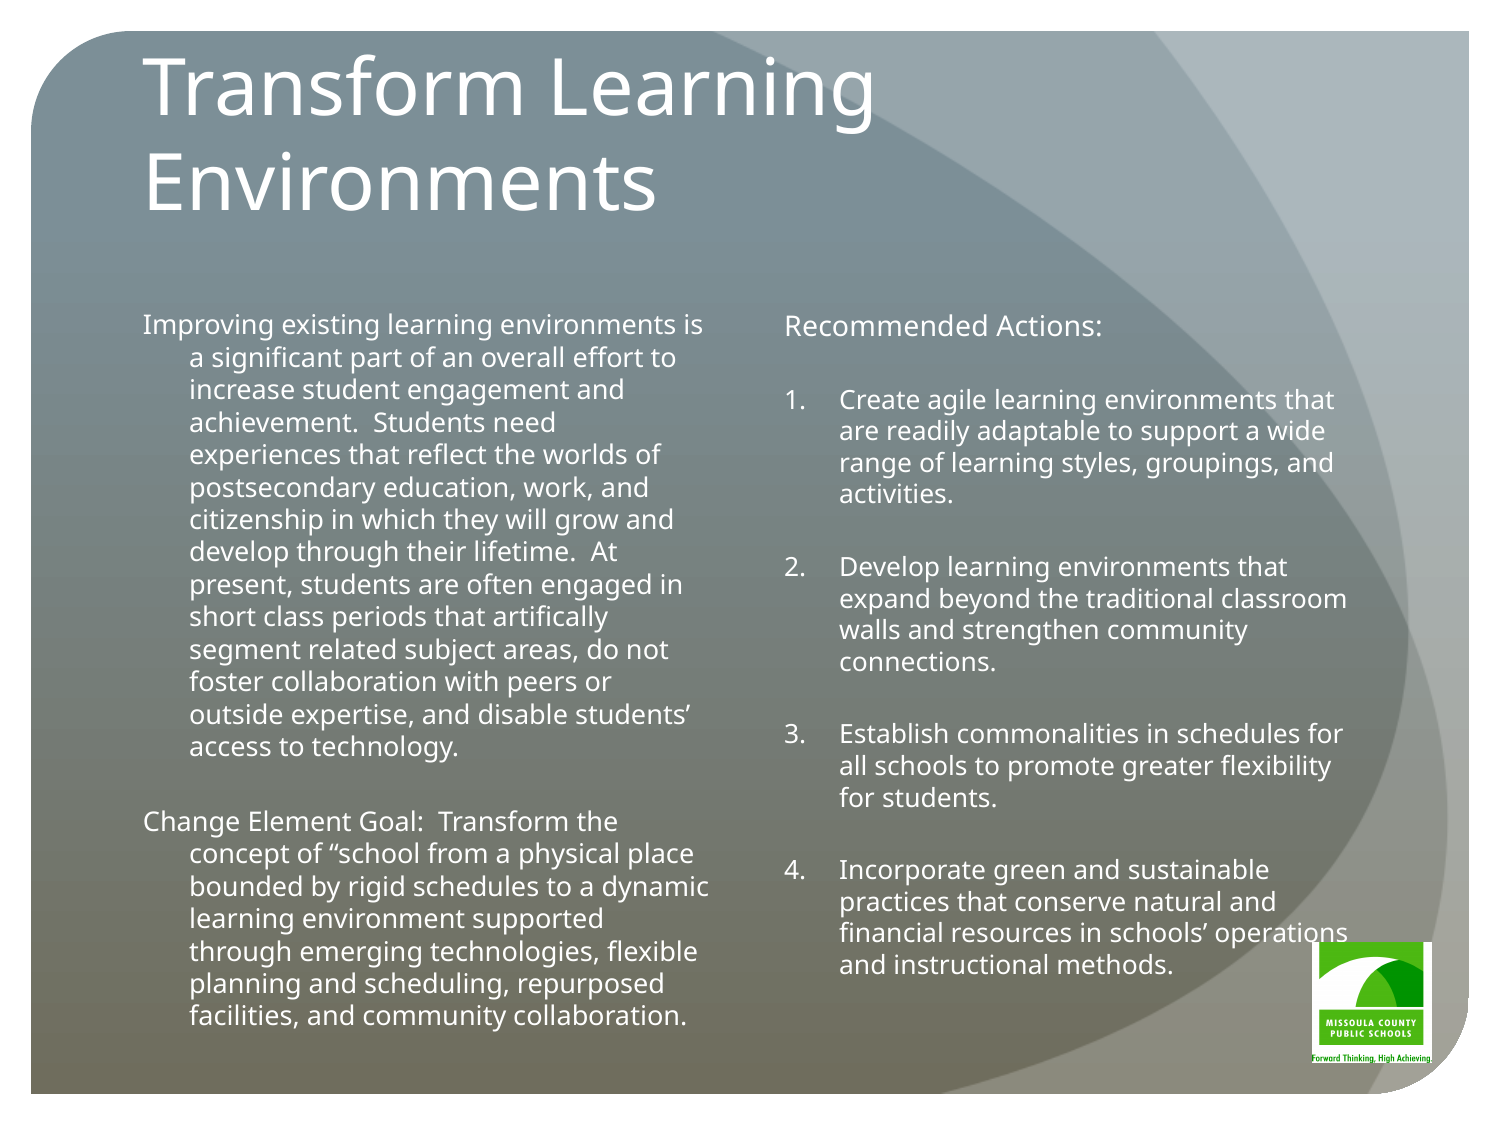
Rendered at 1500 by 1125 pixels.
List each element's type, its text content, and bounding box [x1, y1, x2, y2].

picture [24, 30, 1473, 1094]
list Recommended Actions: Create agile learning environments that are readily adaptable to support a wide range of learning styles, groupings, and activities. Develop learning environments that expand beyond the traditional classroom walls and strengthen community connections. Establish commonalities in schedules for all schools to promote greater flexibility for students. Incorporate green and sustainable practices that conserve natural and financial resources in schools’ operations and instructional methods. [769, 299, 1370, 993]
title Transform Learning Environments [127, 62, 1372, 234]
list Improving existing learning environments is a significant part of an overall effort to increase student engagement and achievement. Students need experiences that reflect the worlds of postsecondary education, work, and citizenship in which they will grow and develop through their lifetime. At present, students are often engaged in short class periods that artifically segment related subject areas, do not foster collaboration with peers or outside expertise, and disable students’ access to technology. Change Element Goal: Transform the concept of “school from a physical place bounded by rigid schedules to a dynamic learning environment supported through emerging technologies, flexible planning and scheduling, repurposed facilities, and community collaboration. [127, 299, 728, 993]
